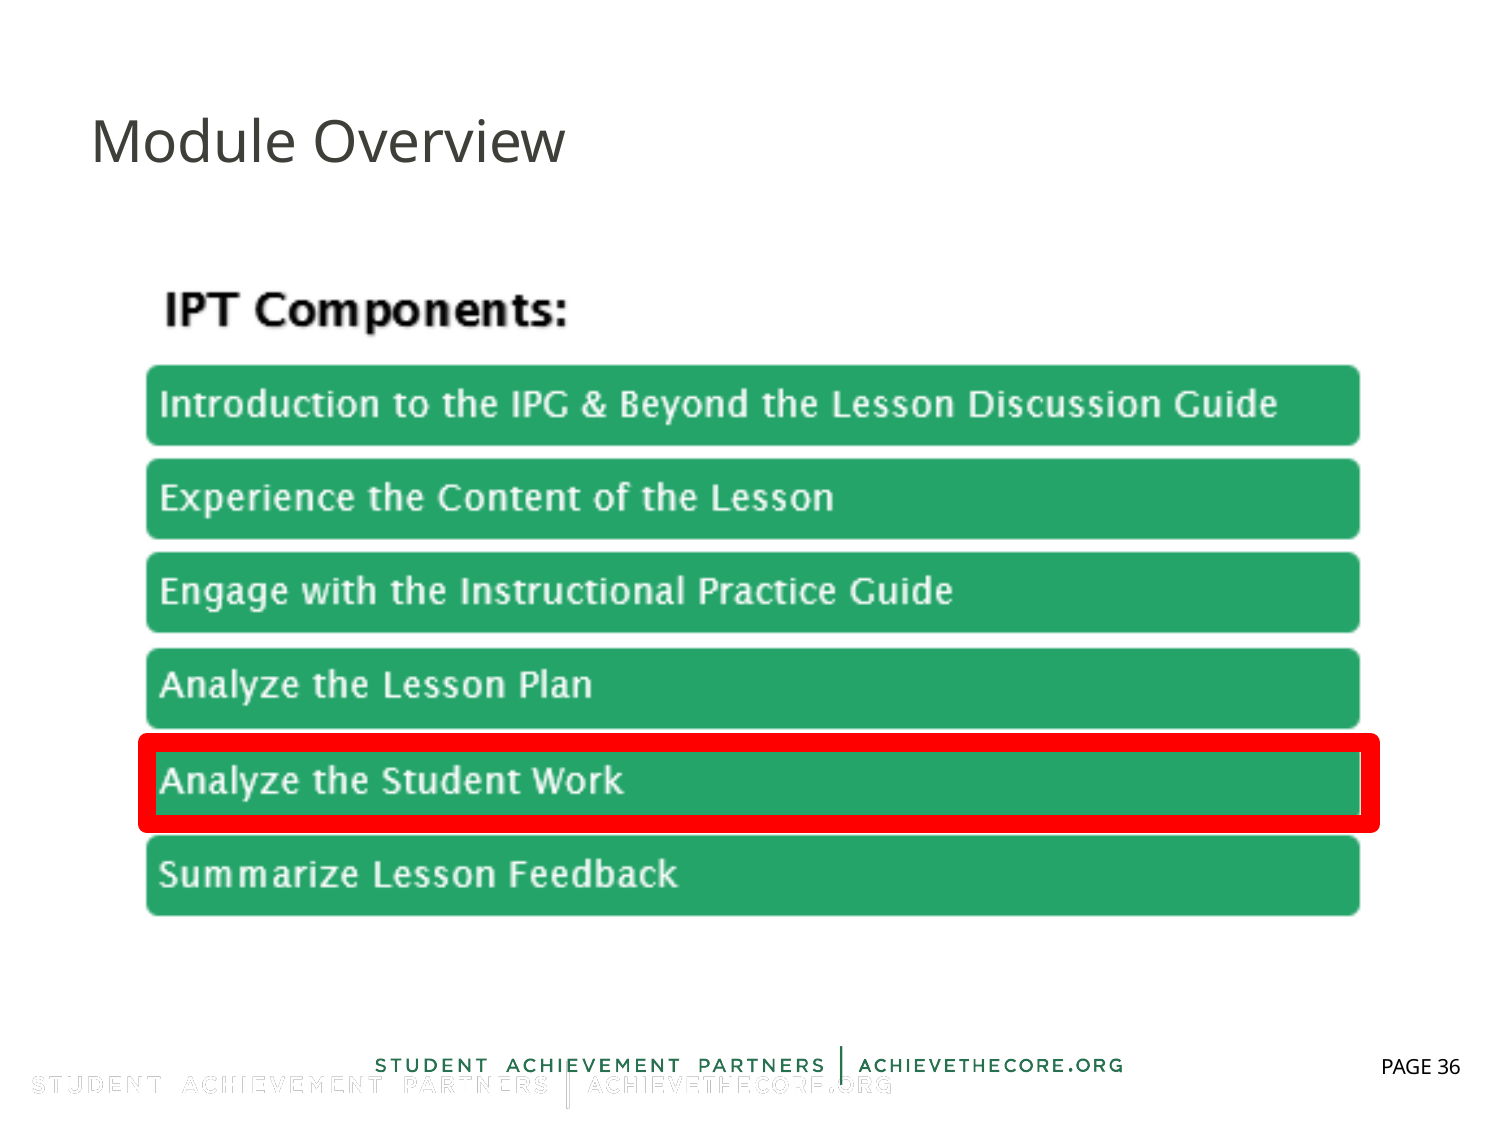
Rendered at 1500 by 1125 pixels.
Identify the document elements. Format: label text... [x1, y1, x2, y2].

title Module Overview [75, 45, 1425, 233]
picture [129, 248, 1371, 941]
picture [12, 1046, 1122, 1112]
